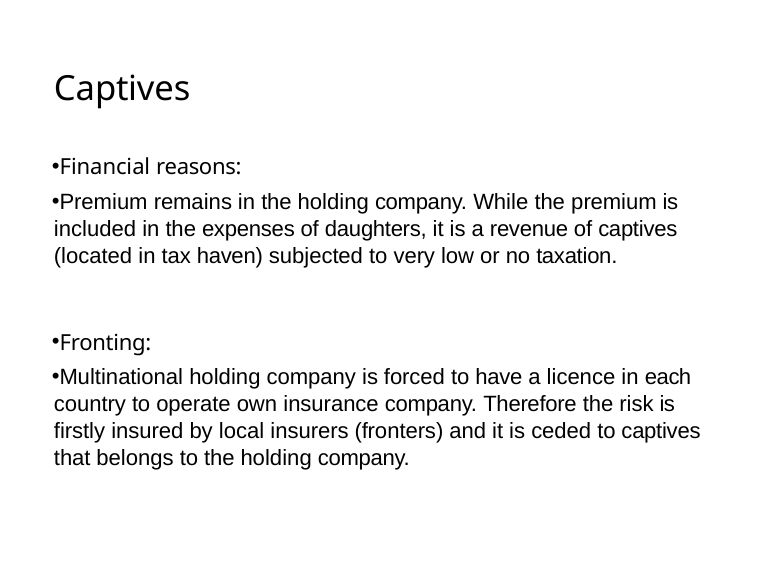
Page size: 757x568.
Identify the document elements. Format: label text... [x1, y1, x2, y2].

title Captives [51, 36, 705, 134]
list Financial reasons: Premium remains in the holding company. While the premium is included in the expenses of daughters, it is a revenue of captives (located in tax haven) subjected to very low or no taxation. Fronting: Multinational holding company is forced to have a licence in each country to operate own insurance company. Therefore the risk is firstly insured by local insurers (fronters) and it is ceded to captives that belongs to the holding company. [51, 151, 705, 470]
